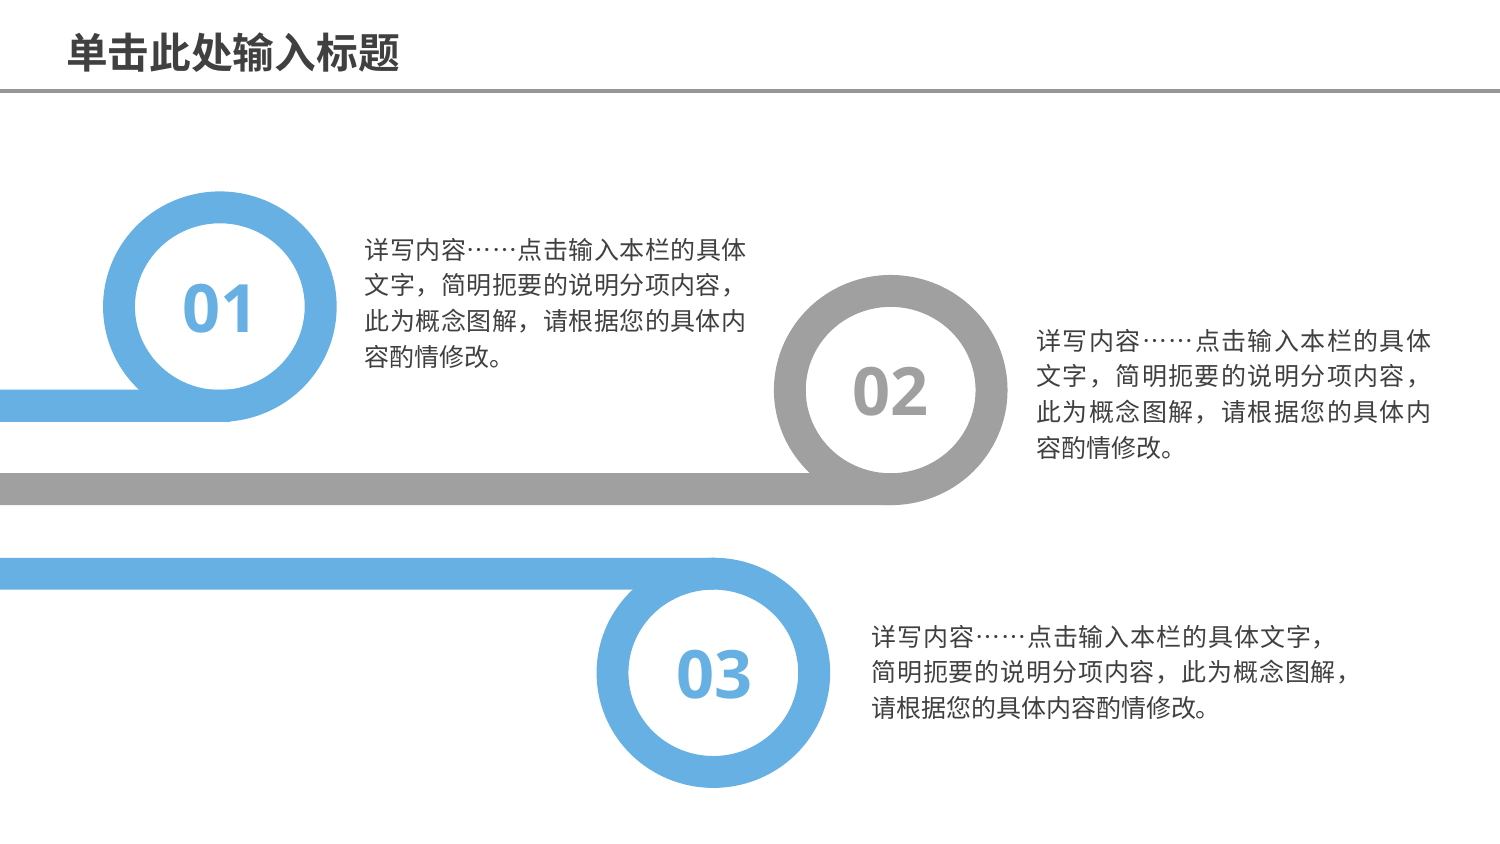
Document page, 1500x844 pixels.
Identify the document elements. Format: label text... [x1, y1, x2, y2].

text_box [0, 556, 695, 592]
text_box 03 [631, 592, 796, 753]
text_box [0, 387, 204, 424]
text_box 02 [808, 309, 973, 471]
text_box [100, 189, 339, 424]
text_box 详写内容……点击输入本栏的具体文字，简明扼要的说明分项内容，此为概念图解，请根据您的具体内容酌情修改。 [1021, 311, 1447, 470]
text_box [594, 555, 833, 791]
text_box 单击此处输入标题 [51, 9, 443, 85]
text_box 01 [138, 226, 302, 387]
text_box [771, 272, 1010, 508]
text_box 详写内容……点击输入本栏的具体文字，简明扼要的说明分项内容，此为概念图解，请根据您的具体内容酌情修改。 [349, 220, 762, 380]
text_box 详写内容……点击输入本栏的具体文字，简明扼要的说明分项内容，此为概念图解，请根据您的具体内容酌情修改。 [856, 607, 1353, 731]
text_box [0, 471, 873, 507]
